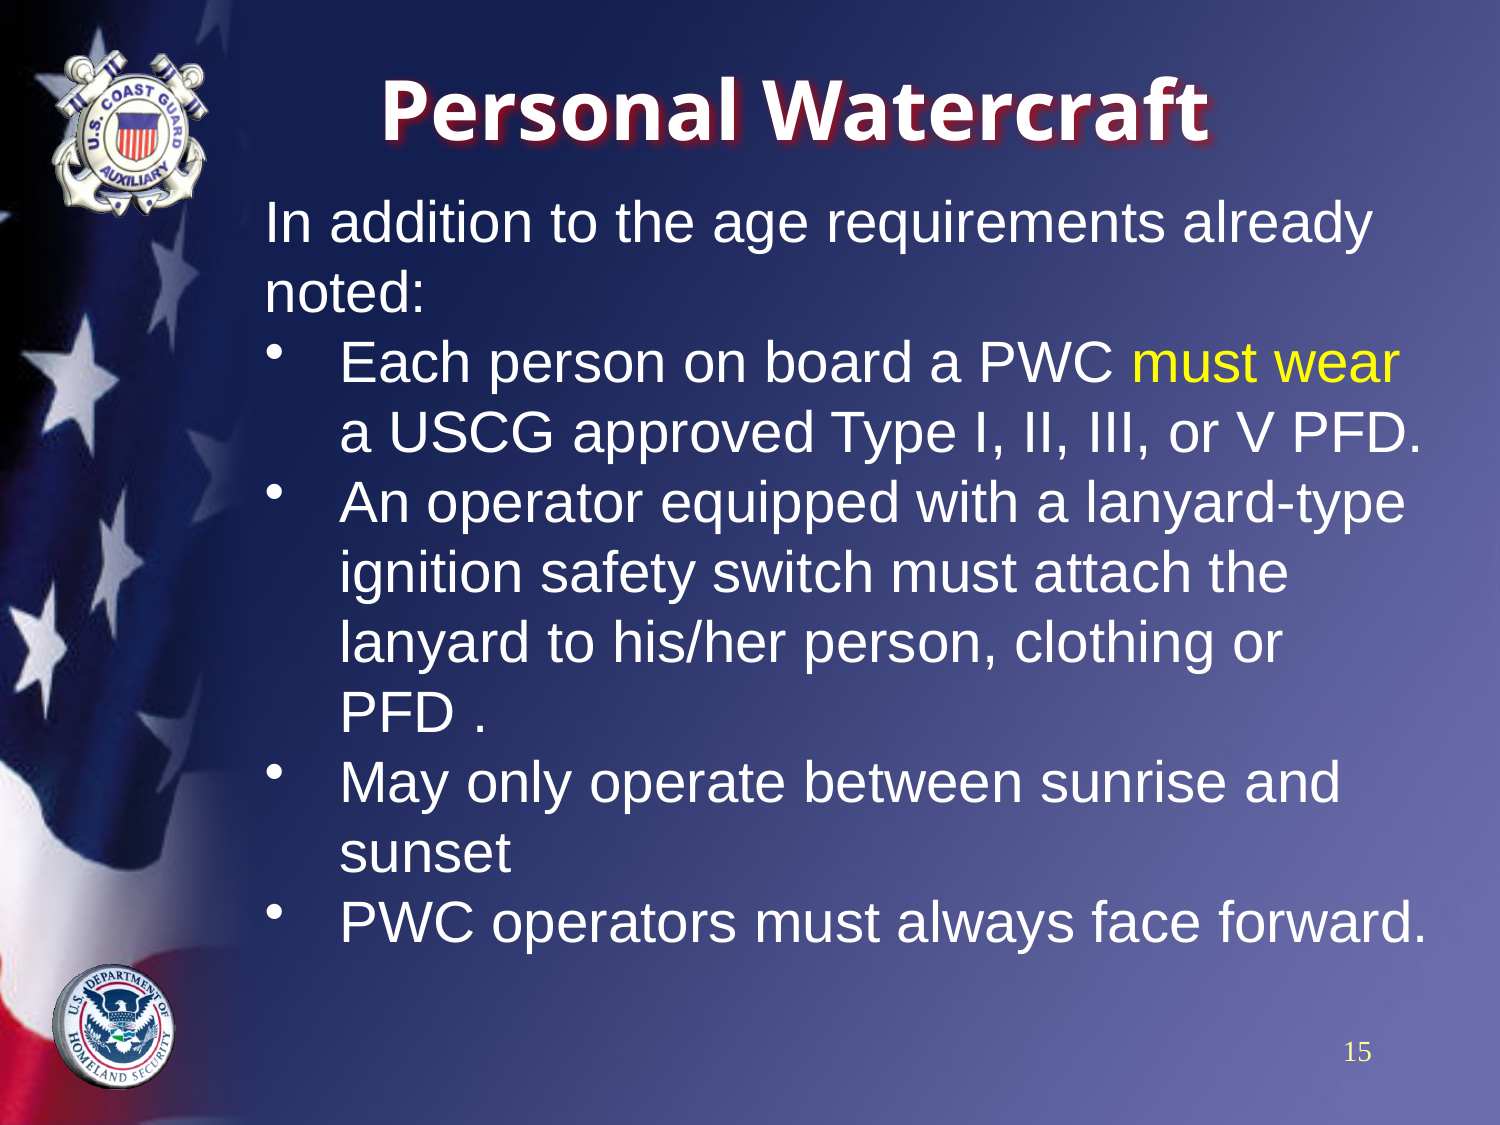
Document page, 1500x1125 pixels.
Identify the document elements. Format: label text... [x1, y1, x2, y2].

slide_number 15 [1074, 1032, 1388, 1100]
picture [0, 0, 1500, 1125]
title Personal Watercraft [137, 37, 1388, 177]
text_box In addition to the age requirements already noted: Each person on board a PWC must wear a USCG approved Type I, II, III, or V PFD. An operator equipped with a lanyard-type ignition safety switch must attach the lanyard to his/her person, clothing or PFD . May only operate between sunrise and sunset PWC operators must always face forward. [249, 176, 1450, 1032]
